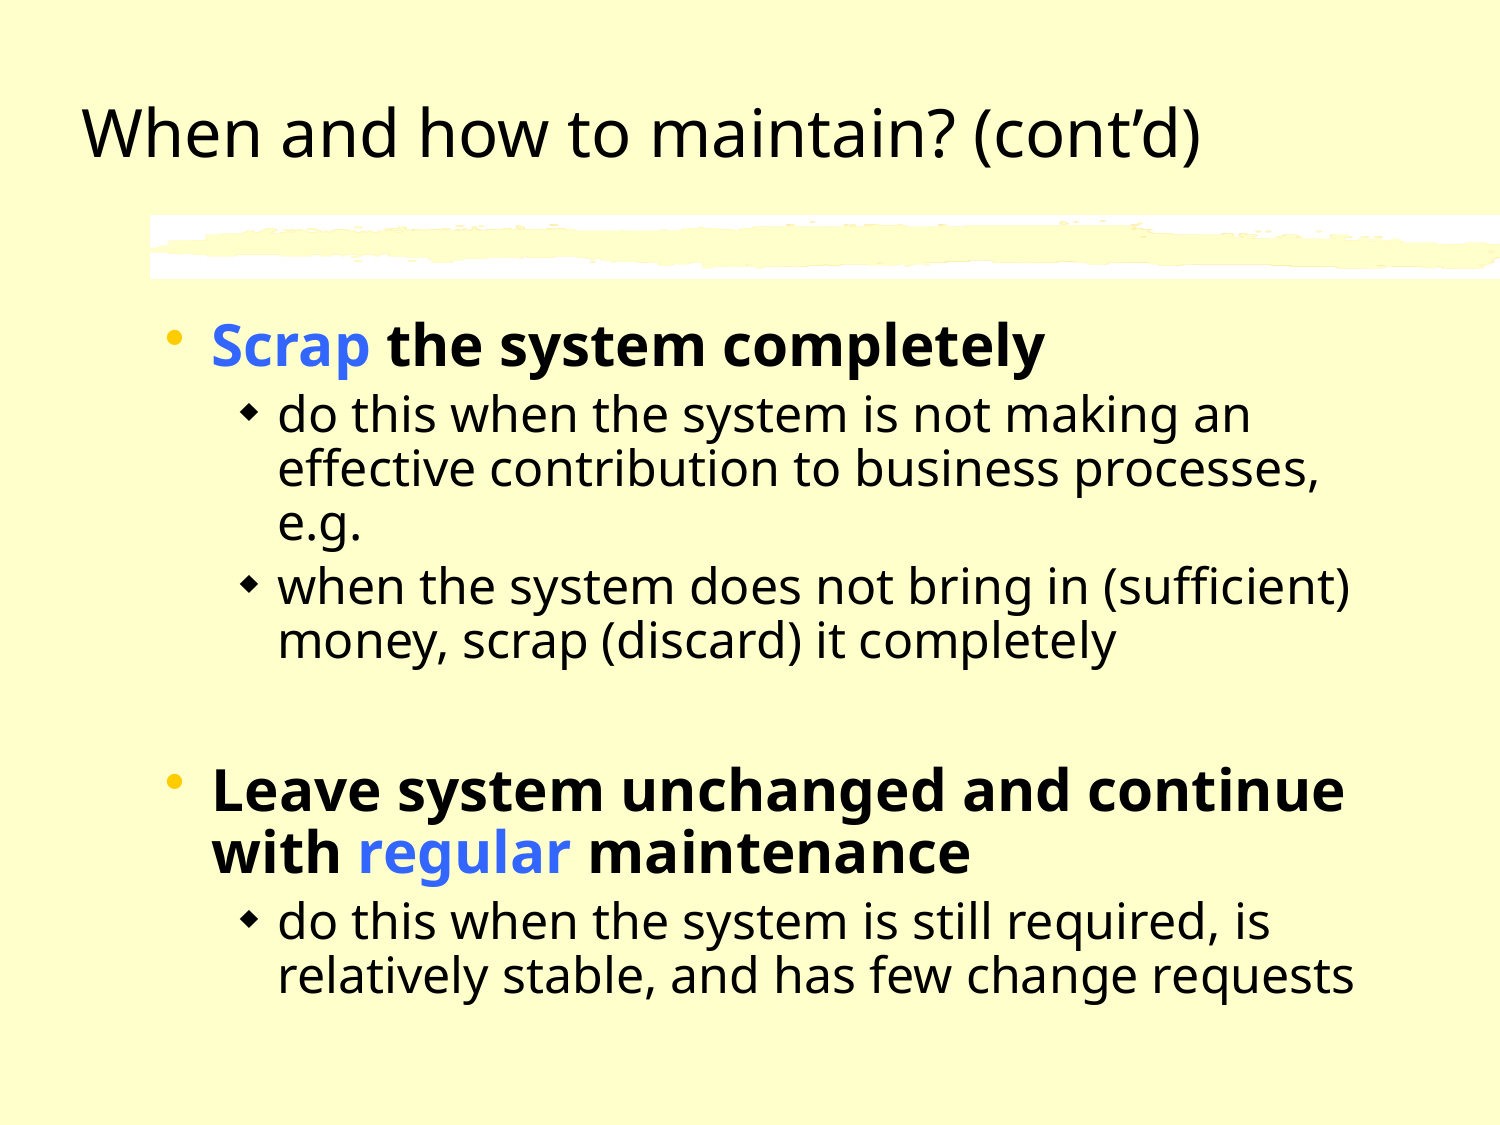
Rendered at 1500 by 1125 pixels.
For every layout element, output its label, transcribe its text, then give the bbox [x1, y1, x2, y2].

list Scrap the system completely do this when the system is not making an effective contribution to business processes, e.g. when the system does not bring in (sufficient) money, scrap (discard) it completely Leave system unchanged and continue with regular maintenance do this when the system is still required, is relatively stable, and has few change requests [75, 309, 1417, 994]
title When and how to maintain? (cont’d) [66, 54, 1483, 178]
